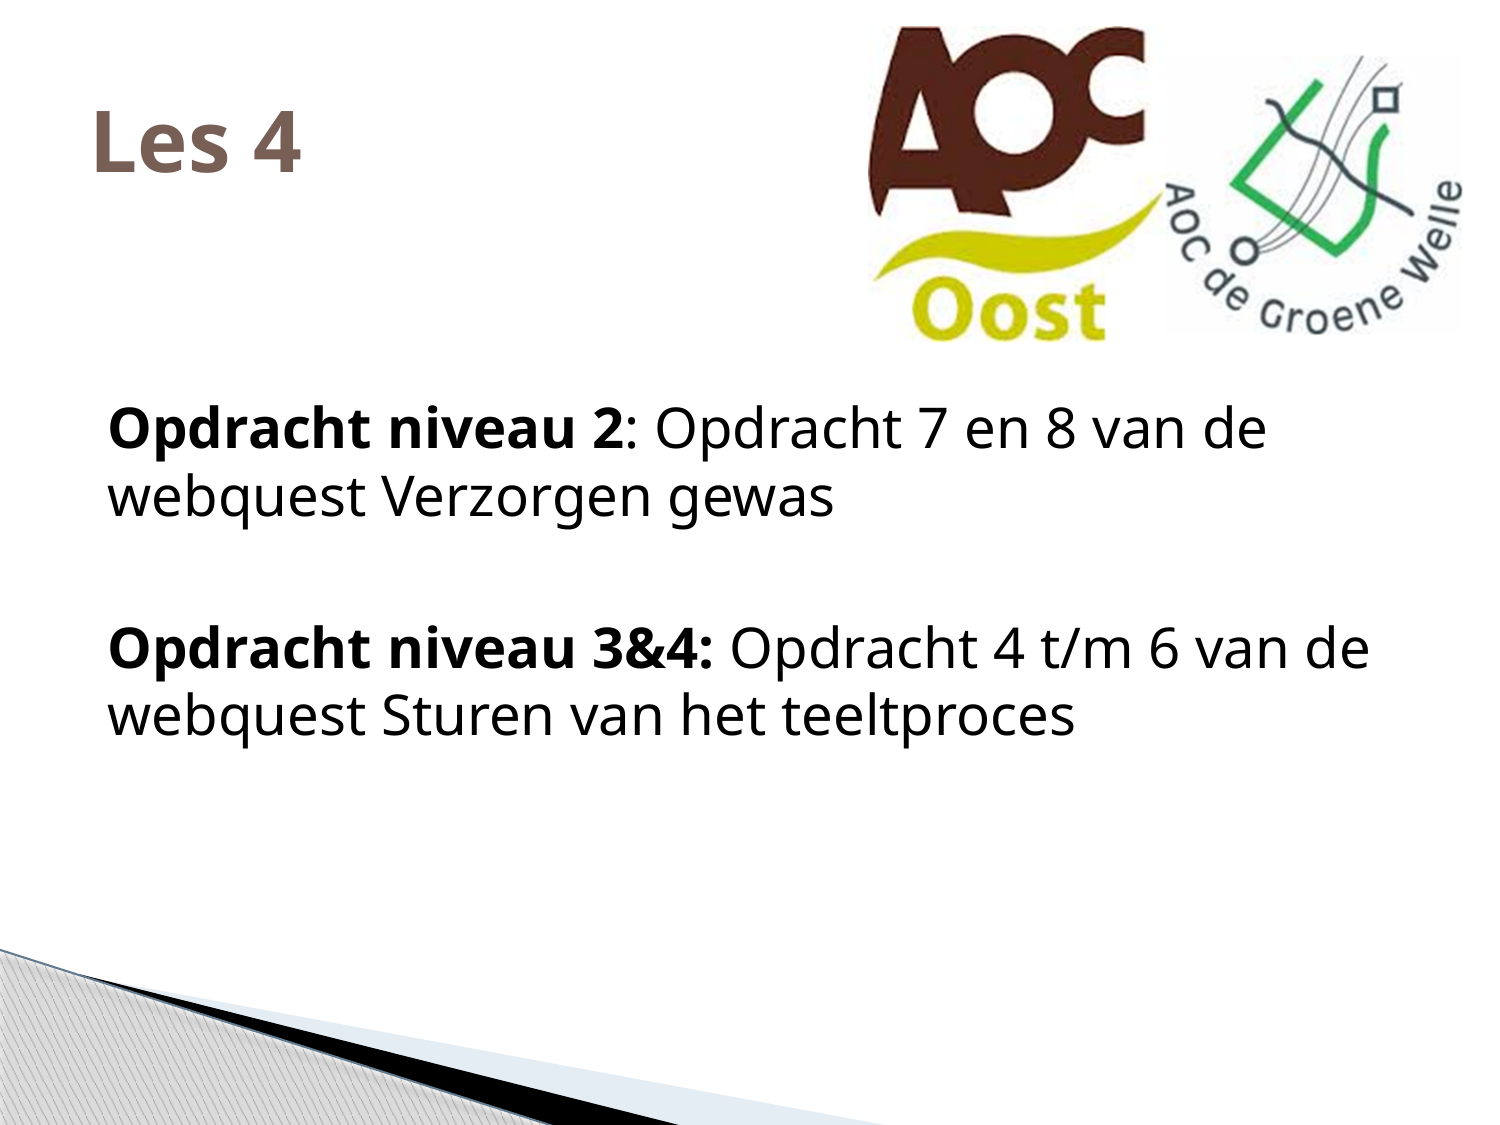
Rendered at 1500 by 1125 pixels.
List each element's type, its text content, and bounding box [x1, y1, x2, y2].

list Opdracht niveau 2: Opdracht 7 en 8 van de webquest Verzorgen gewas Opdracht niveau 3&4: Opdracht 4 t/m 6 van de webquest Sturen van het teeltproces [75, 385, 1425, 986]
picture [867, 26, 1473, 365]
title Les 4 [75, 45, 862, 233]
